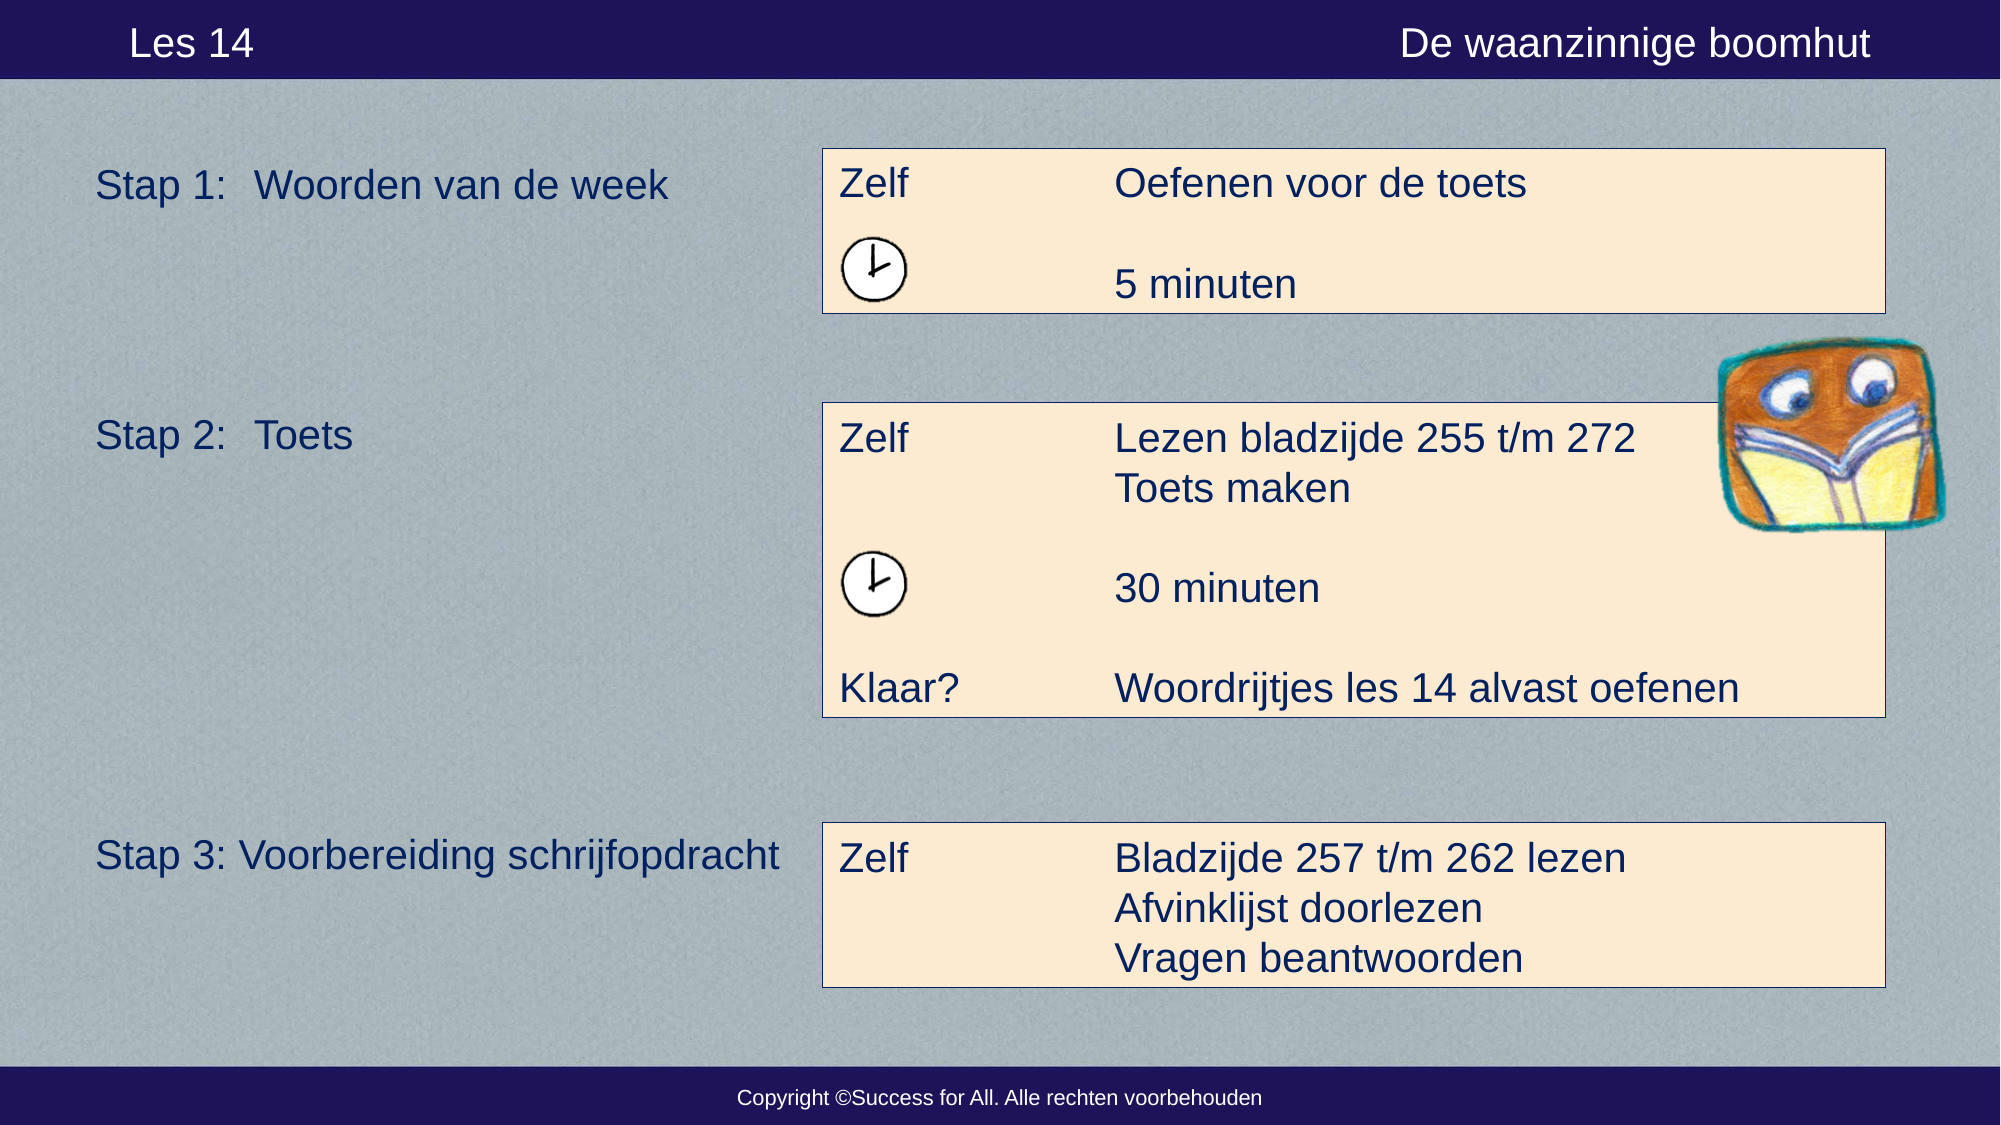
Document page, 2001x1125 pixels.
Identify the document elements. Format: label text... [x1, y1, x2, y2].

text_box Zelf Lezen bladzijde 255 t/m 272 Toets maken 30 minuten Klaar? Woordrijtjes les 14 alvast oefenen [822, 402, 1886, 718]
text_box Zelf Bladzijde 257 t/m 262 lezen Afvinklijst doorlezen Vragen beantwoorden [822, 822, 1886, 988]
picture [0, 0, 2001, 1125]
text_box Stap 3: Voorbereiding schrijfopdracht [80, 820, 1081, 886]
text_box Stap 1: Woorden van de week Stap 2: Toets [80, 150, 873, 766]
text_box Copyright ©Success for All. Alle rechten voorbehouden [0, 1076, 2000, 1125]
text_box Zelf Oefenen voor de toets 5 minuten [822, 148, 1886, 314]
text_box De waanzinnige boomhut [999, 8, 1886, 73]
text_box Les 14 [114, 8, 354, 73]
